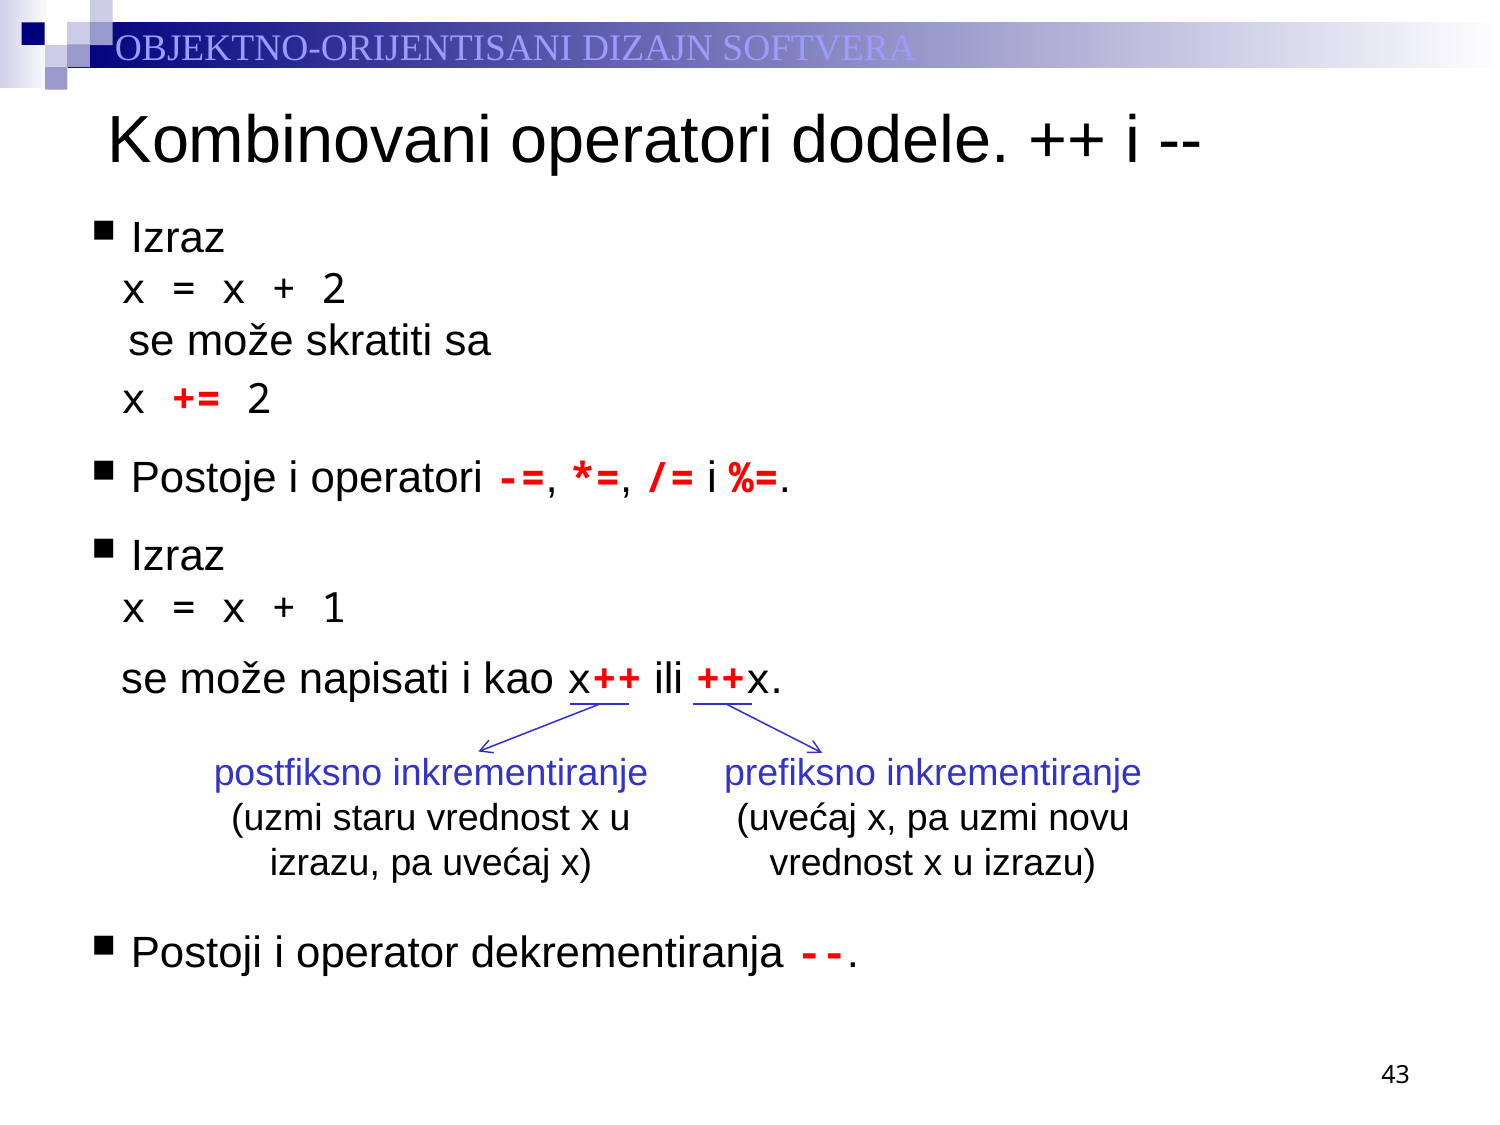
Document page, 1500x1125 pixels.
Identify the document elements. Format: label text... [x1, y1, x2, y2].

slide_number 43 [1074, 1024, 1426, 1101]
text_box prefiksno inkrementiranje (uvećaj x, pa uzmi novu vrednost x u izrazu) [696, 740, 1170, 890]
title Kombinovani operatori dodele. ++ i -- [92, 75, 1317, 197]
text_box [478, 703, 600, 752]
text_box Izraz x = x + 2 se može skratiti sa x += 2 Postoje i operatori -=, *=, /= i %=. Izraz x = x + 1 se može napisati i kao x++ ili ++x. Postoji i operator dekrementiranja --. [76, 201, 1317, 1049]
text_box postfiksno inkrementiranje (uzmi staru vrednost x u izrazu, pa uvećaj x) [194, 740, 668, 890]
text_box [726, 703, 823, 754]
